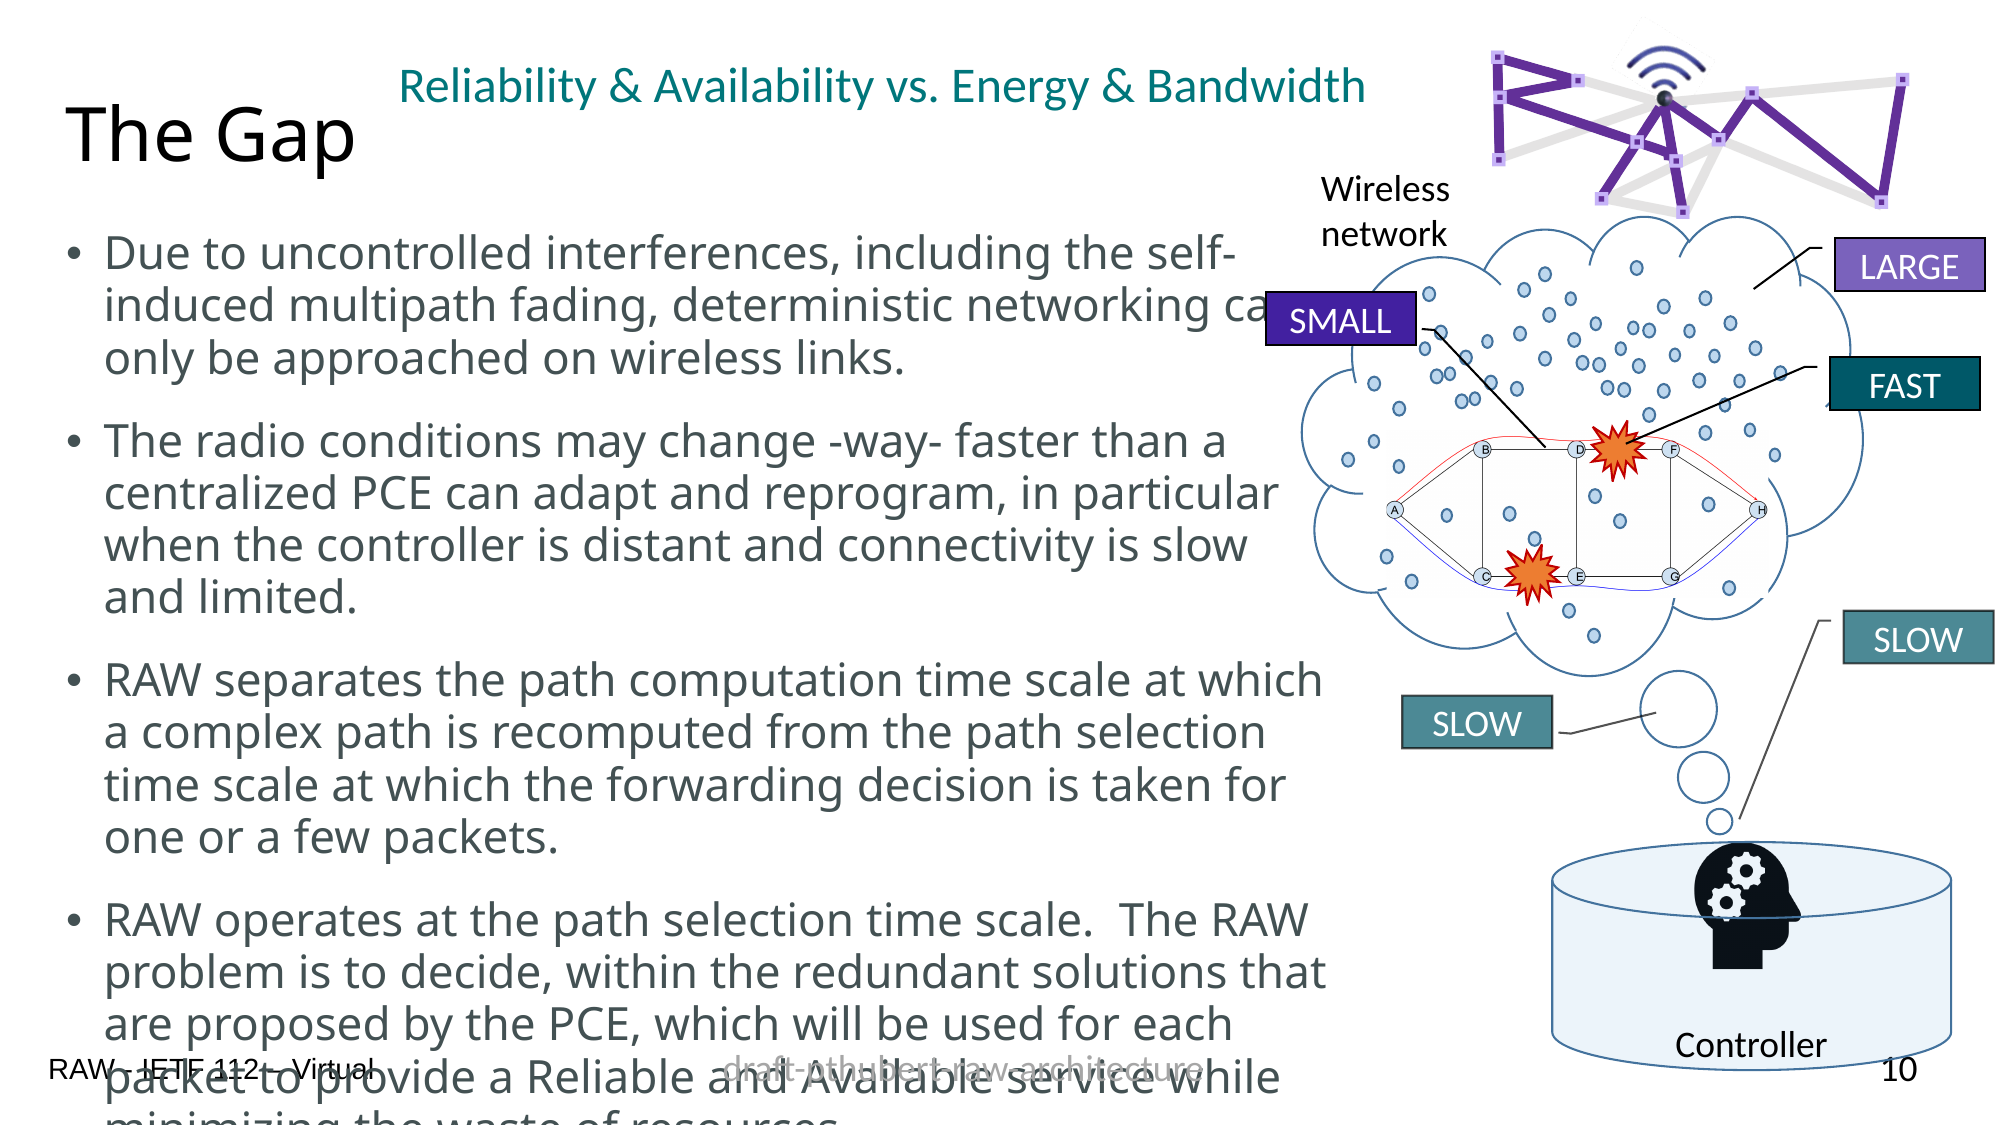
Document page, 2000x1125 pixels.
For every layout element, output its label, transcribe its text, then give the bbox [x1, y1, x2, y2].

text_box [1418, 341, 1432, 357]
text_box [1341, 451, 1356, 468]
picture [1464, 0, 1956, 239]
text_box [1592, 356, 1607, 373]
text_box Wireless network [1306, 156, 1474, 261]
text_box [1575, 354, 1590, 371]
slide_number 10 [1708, 1050, 1933, 1097]
text_box [1743, 422, 1757, 430]
text_box [1698, 290, 1713, 307]
text_box [1699, 424, 1712, 430]
text_box [1629, 259, 1644, 277]
text_box [1733, 373, 1746, 389]
text_box SLOW [1558, 711, 1657, 735]
text_box [1708, 348, 1721, 364]
text_box [1392, 400, 1407, 417]
text_box [1639, 669, 1718, 749]
text_box SMALL [1421, 327, 1531, 430]
text_box [1564, 291, 1578, 307]
text_box [1509, 380, 1524, 397]
text_box [1561, 602, 1577, 619]
text_box [1718, 401, 1732, 413]
text_box [1620, 419, 1629, 430]
text_box [1705, 807, 1734, 833]
text_box [1484, 374, 1498, 390]
text_box [1586, 627, 1602, 644]
text_box [1631, 357, 1646, 375]
text_box [1773, 365, 1788, 378]
text_box [1723, 315, 1738, 332]
text_box Reliability & Availability vs. Energy & Bandwidth [384, 45, 1383, 120]
text_box [1589, 316, 1603, 332]
text_box [1525, 598, 1531, 606]
text_box [1537, 266, 1553, 283]
text_box [1537, 350, 1553, 367]
text_box SMALL [1265, 291, 1417, 346]
text_box [1379, 548, 1386, 565]
text_box [1627, 320, 1640, 336]
text_box [1668, 347, 1682, 363]
text_box FAST [1655, 365, 1818, 430]
text_box [1429, 368, 1444, 385]
text_box [1600, 379, 1615, 396]
text_box FAST [1829, 356, 1981, 411]
text_box [1459, 349, 1473, 365]
picture [1386, 430, 1769, 598]
title The Gap [50, 70, 1927, 209]
text_box [1676, 750, 1731, 804]
text_box [1567, 331, 1582, 348]
text_box [1777, 377, 1787, 382]
text_box SLOW [1738, 619, 1832, 820]
text_box SLOW [1401, 695, 1553, 749]
text_box [1769, 447, 1782, 463]
text_box [1692, 372, 1707, 389]
text_box [1642, 406, 1657, 423]
list Due to uncontrolled interferences, including the self-induced multipath fading, deterministic networking can only be approached on wireless links. The radio conditions may change -way- faster than a centralized PCE can adapt and reprogram, in particular when the controller is distant and connectivity is slow and limited. RAW separates the path computation time scale at which a complex path is recomputed from the path selection time scale at which the forwarding decision is taken for one or a few packets. RAW operates at the path selection time scale. The RAW problem is to decide, within the redundant solutions that are proposed by the PCE, which will be used for each packet to provide a Reliable and Available service while minimizing the waste of resources. [51, 220, 1344, 1035]
text_box [1617, 381, 1632, 398]
text_box [1683, 323, 1696, 339]
text_box [1443, 366, 1457, 382]
text_box Controller [1551, 843, 1953, 1072]
text_box [1748, 340, 1763, 357]
text_box [1517, 281, 1532, 298]
text_box LARGE [1834, 237, 1986, 292]
text_box SLOW [1843, 610, 1995, 664]
text_box [1454, 393, 1469, 410]
text_box [1435, 324, 1448, 339]
text_box [1542, 306, 1557, 323]
text_box [1481, 333, 1494, 349]
text_box [1468, 391, 1482, 407]
picture [1672, 833, 1823, 984]
text_box [1614, 341, 1628, 357]
text_box [1642, 322, 1657, 339]
text_box [1512, 325, 1528, 342]
text_box [1656, 298, 1671, 315]
text_box [1422, 286, 1437, 303]
text_box [1367, 375, 1382, 392]
text_box [1656, 382, 1671, 399]
text_box draft-pthubert-raw-architecture [707, 1036, 1708, 1097]
text_box LARGE [1753, 246, 1823, 290]
text_box [1300, 215, 1864, 678]
text_box [1367, 433, 1381, 449]
text_box [1433, 332, 1442, 341]
